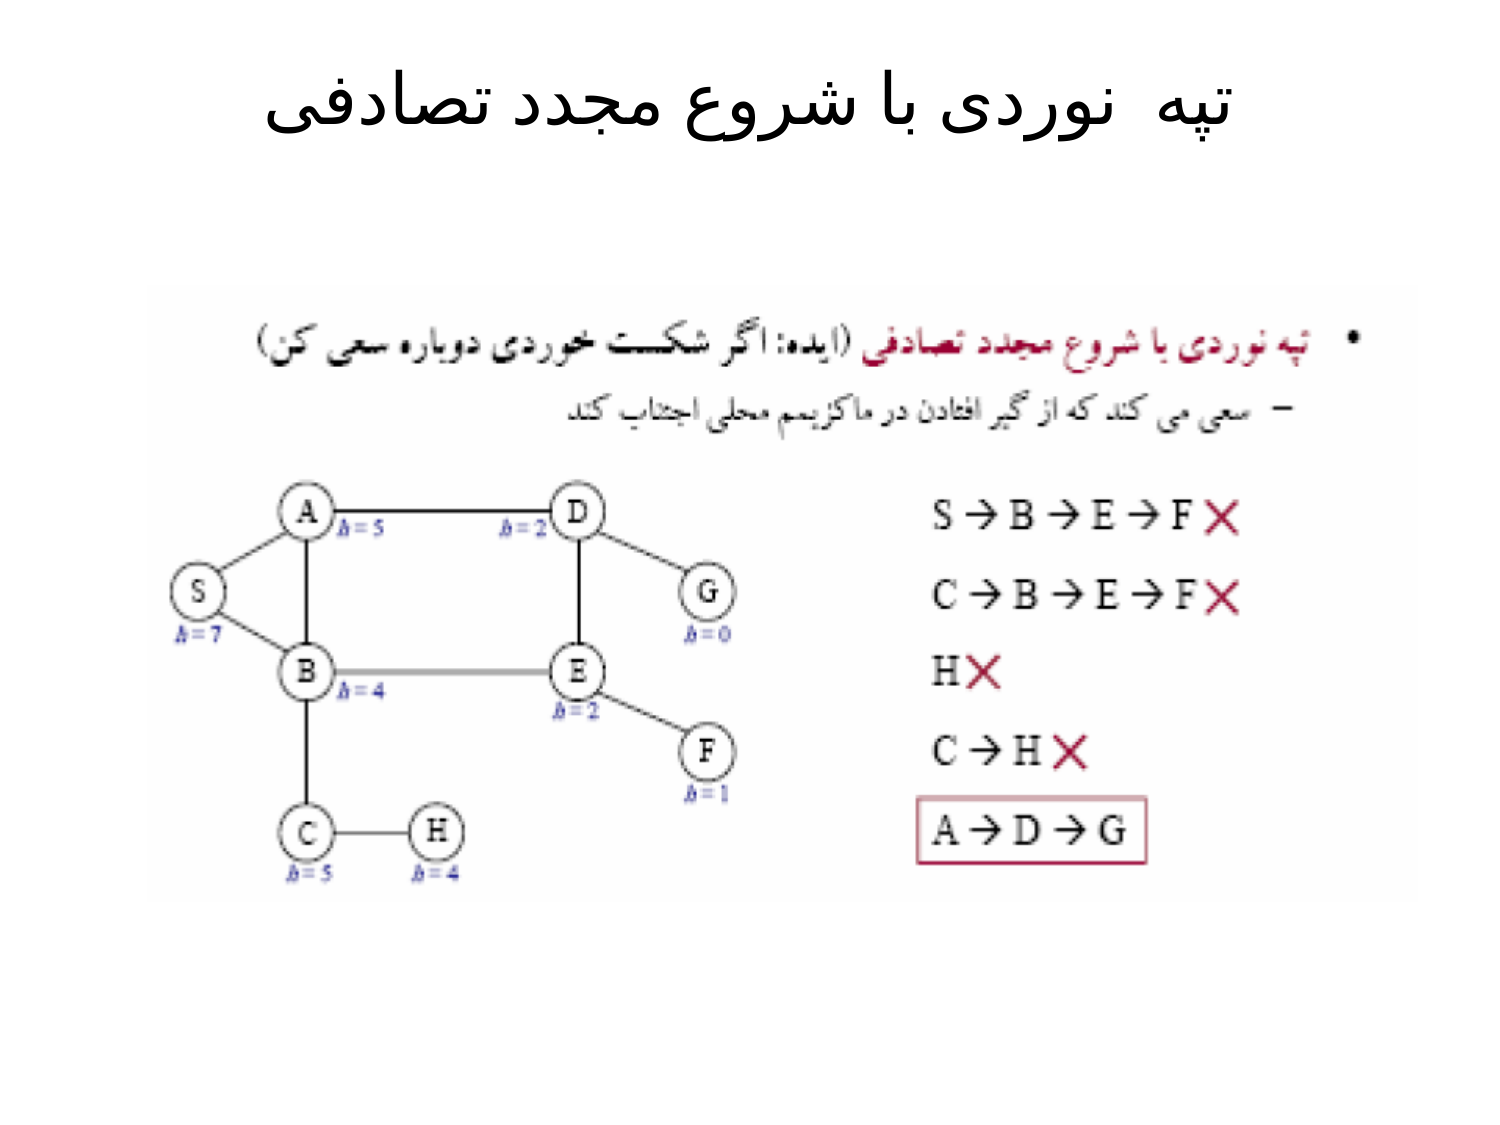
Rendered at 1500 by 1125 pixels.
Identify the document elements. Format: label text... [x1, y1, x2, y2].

picture [82, 270, 1418, 951]
title تپه نوردی با شروع مجدد تصادفی [75, 45, 1425, 233]
